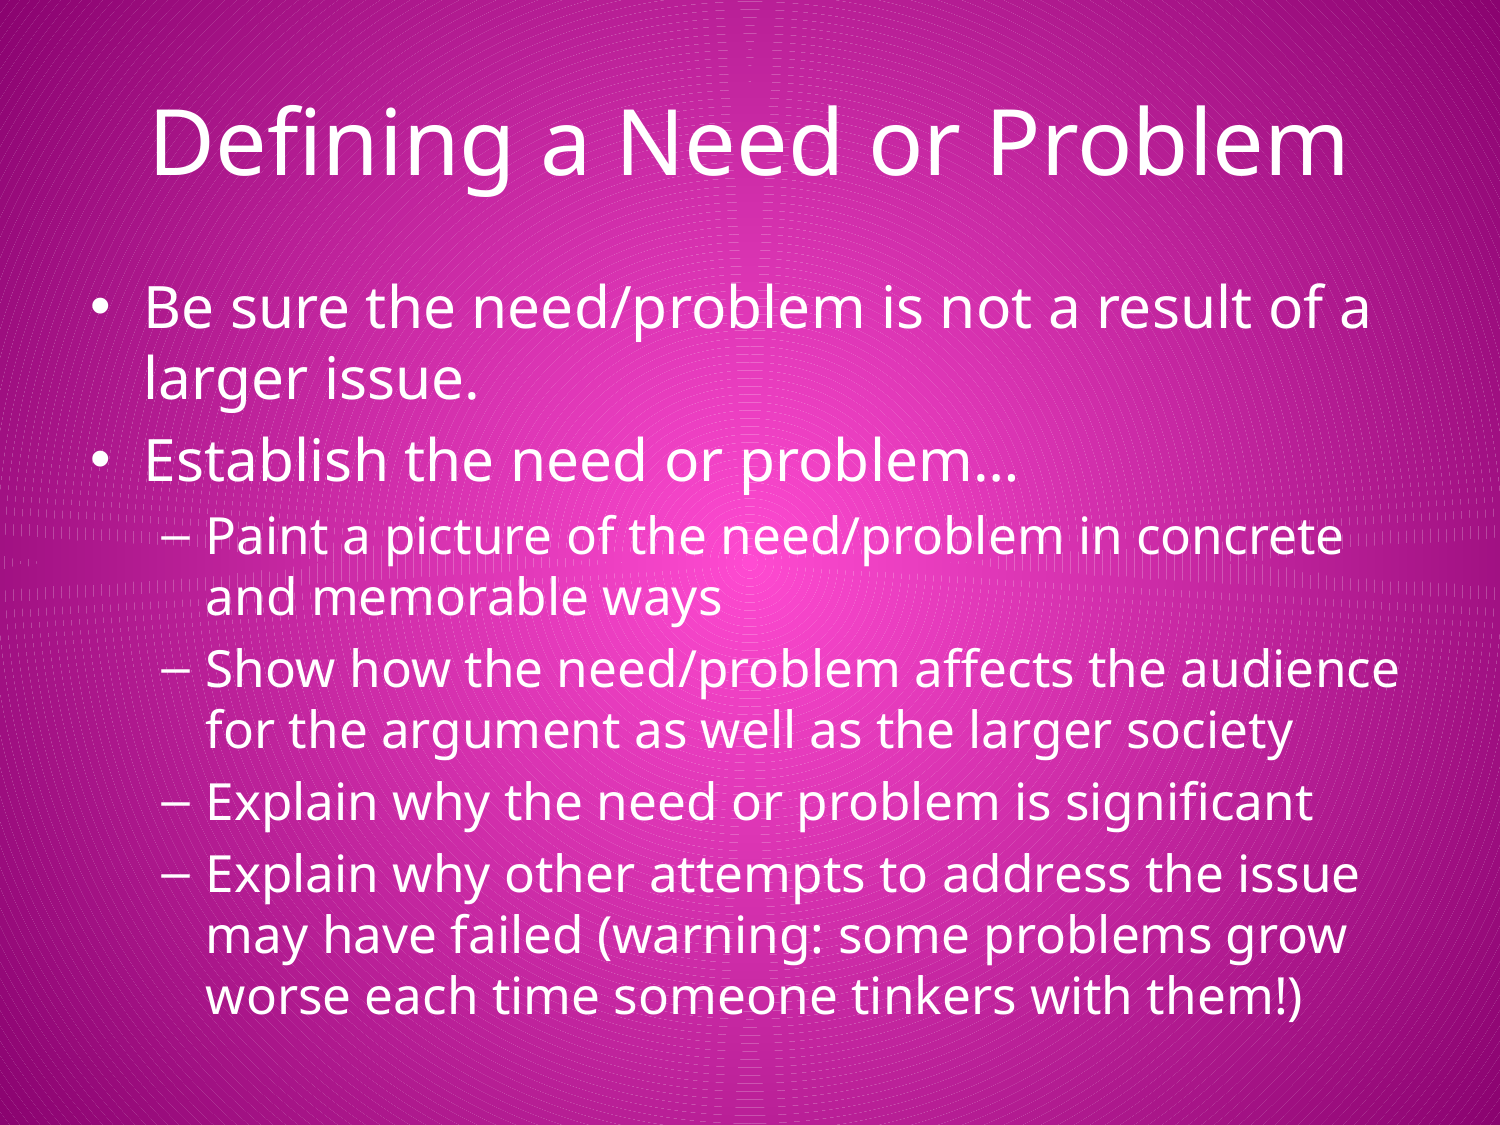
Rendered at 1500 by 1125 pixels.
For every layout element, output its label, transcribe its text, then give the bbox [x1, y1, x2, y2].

title Defining a Need or Problem [75, 45, 1425, 233]
list Be sure the need/problem is not a result of a larger issue. Establish the need or problem… Paint a picture of the need/problem in concrete and memorable ways Show how the need/problem affects the audience for the argument as well as the larger society Explain why the need or problem is significant Explain why other attempts to address the issue may have failed (warning: some problems grow worse each time someone tinkers with them!) [75, 262, 1425, 1063]
